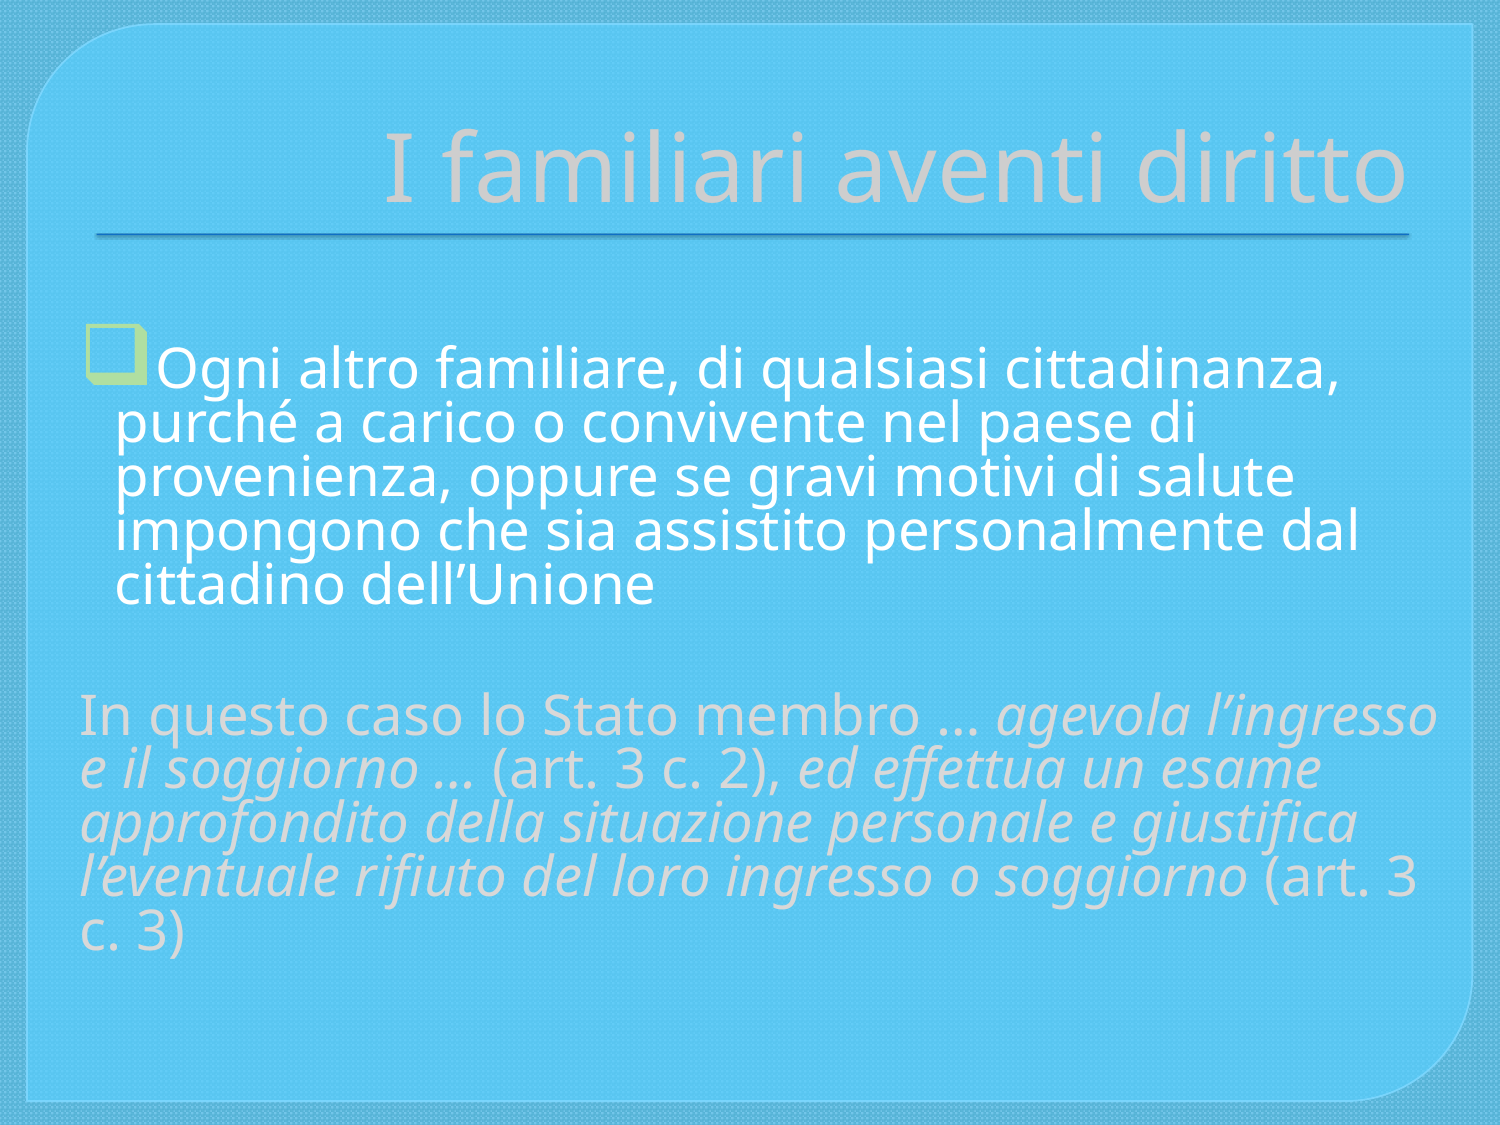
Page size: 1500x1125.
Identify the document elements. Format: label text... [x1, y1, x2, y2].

title I familiari aventi diritto [75, 41, 1425, 230]
text_box Ogni altro familiare, di qualsiasi cittadinanza, purché a carico o convivente nel paese di provenienza, oppure se gravi motivi di salute impongono che sia assistito personalmente dal cittadino dell’Unione In questo caso lo Stato membro … agevola l’ingresso e il soggiorno … (art. 3 c. 2), ed effettua un esame approfondito della situazione personale e giustifica l’eventuale rifiuto del loro ingresso o soggiorno (art. 3 c. 3) [64, 338, 1459, 1035]
